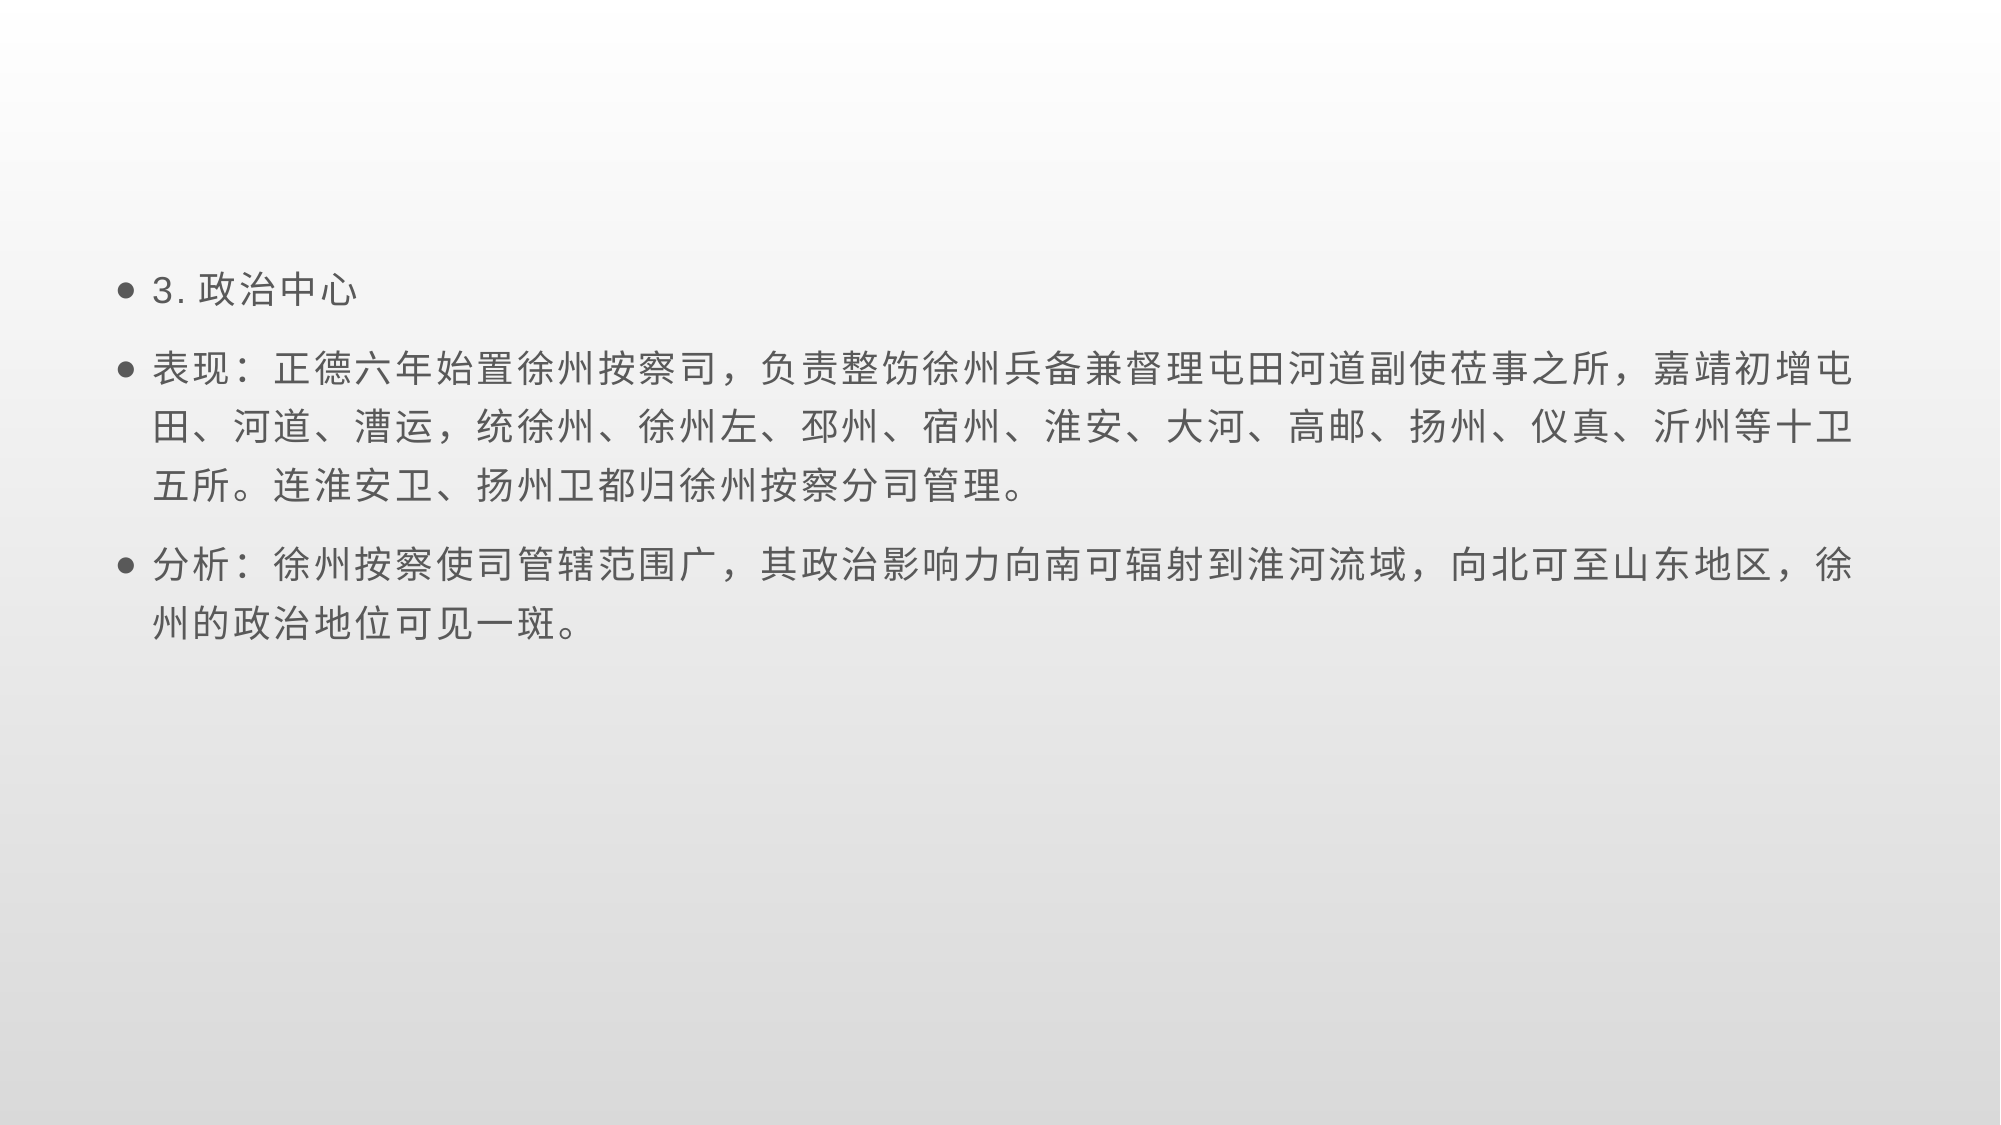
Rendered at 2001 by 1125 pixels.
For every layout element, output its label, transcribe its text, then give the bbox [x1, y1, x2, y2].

list 3.政治中心 表现：正德六年始置徐州按察司，负责整饬徐州兵备兼督理屯田河道副使莅事之所，嘉靖初增屯田、河道、漕运，统徐州、徐州左、邳州、宿州、淮安、大河、高邮、扬州、仪真、沂州等十卫五所。连淮安卫、扬州卫都归徐州按察分司管理。 分析：徐州按察使司管辖范围广，其政治影响力向南可辐射到淮河流域，向北可至山东地区，徐州的政治地位可见一斑。 [99, 244, 1900, 1026]
